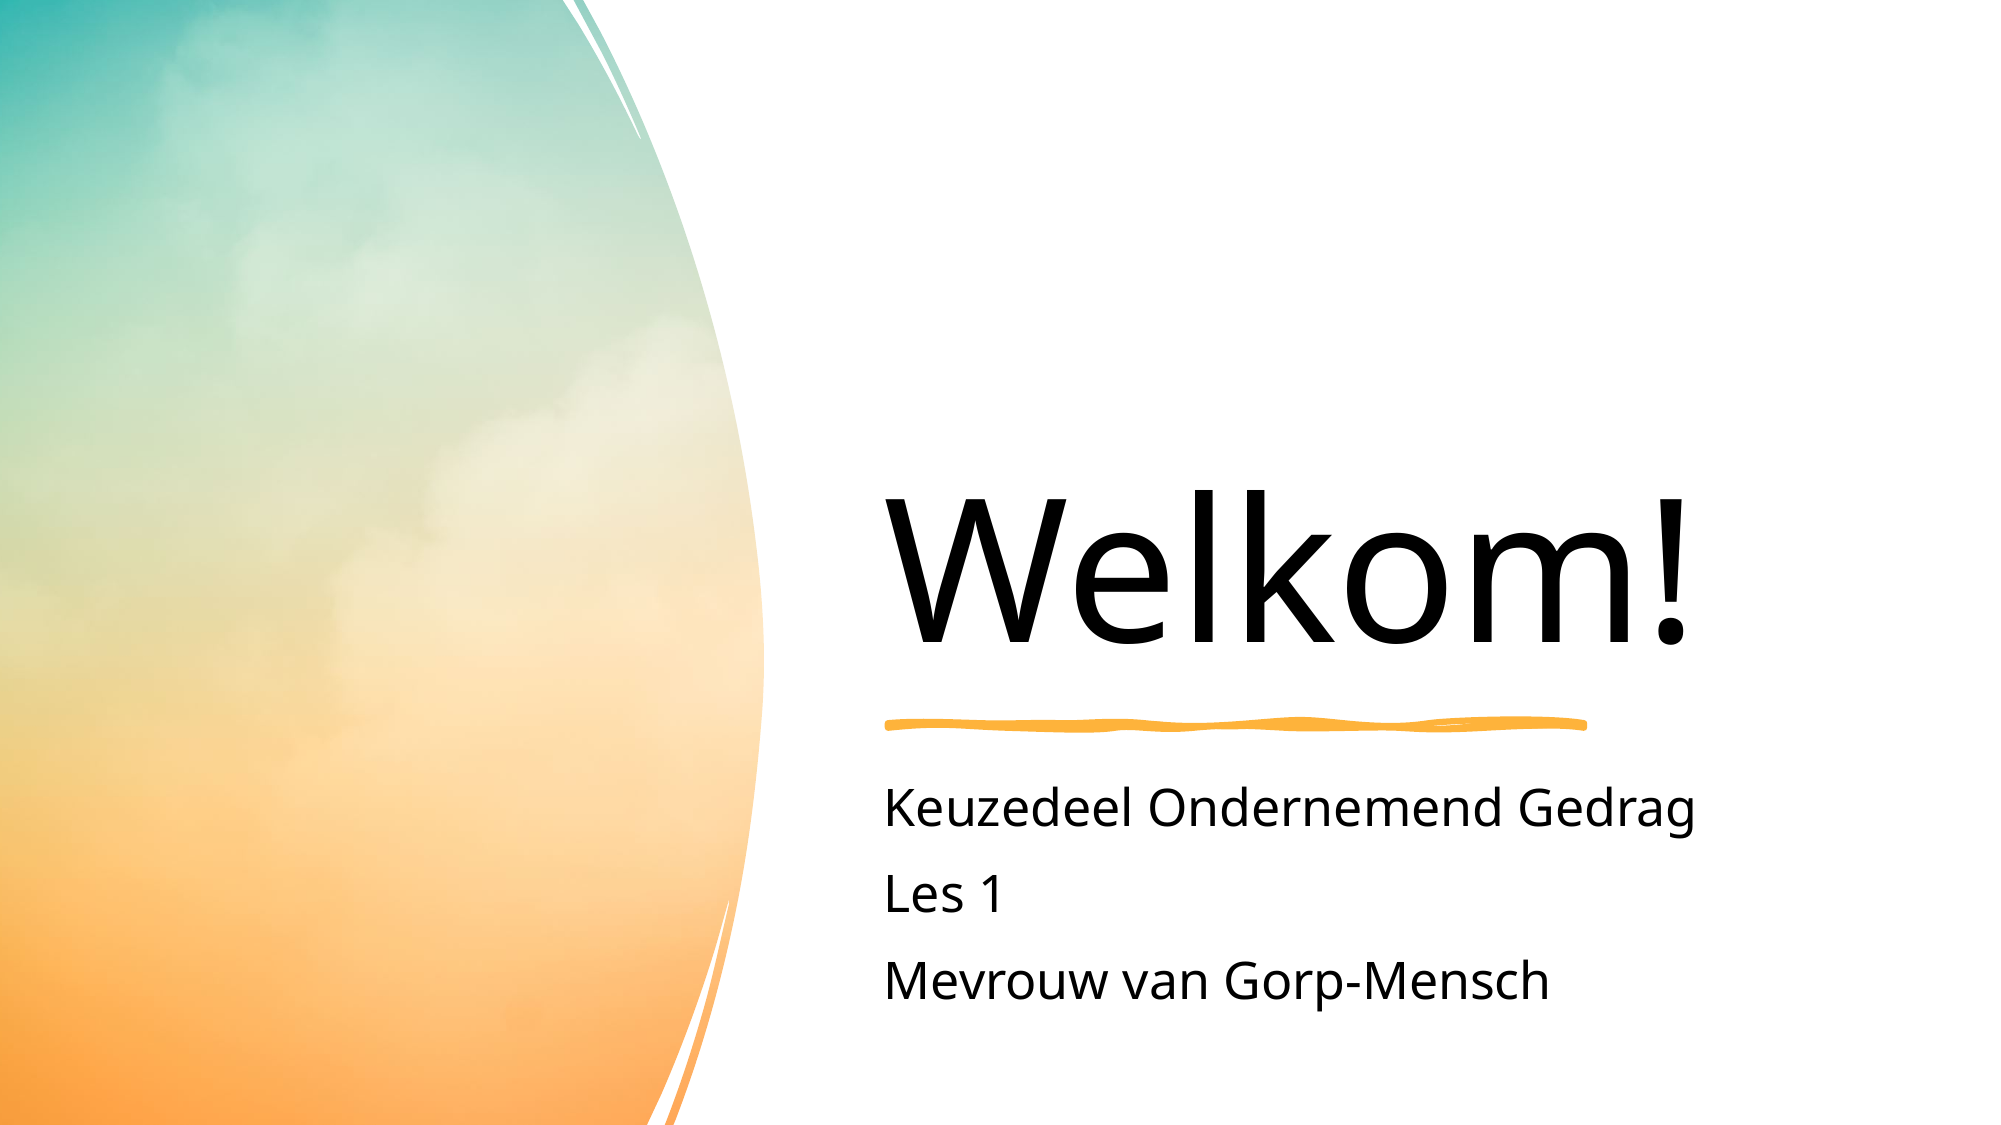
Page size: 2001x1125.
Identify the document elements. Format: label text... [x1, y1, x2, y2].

subtitle Keuzedeel Ondernemend Gedrag Les 1 Mevrouw van Gorp-Mensch [869, 760, 1895, 1019]
picture [0, 0, 764, 1125]
title Welkom! [869, 104, 1895, 690]
text_box [886, 718, 1586, 731]
text_box [764, 0, 2000, 1125]
